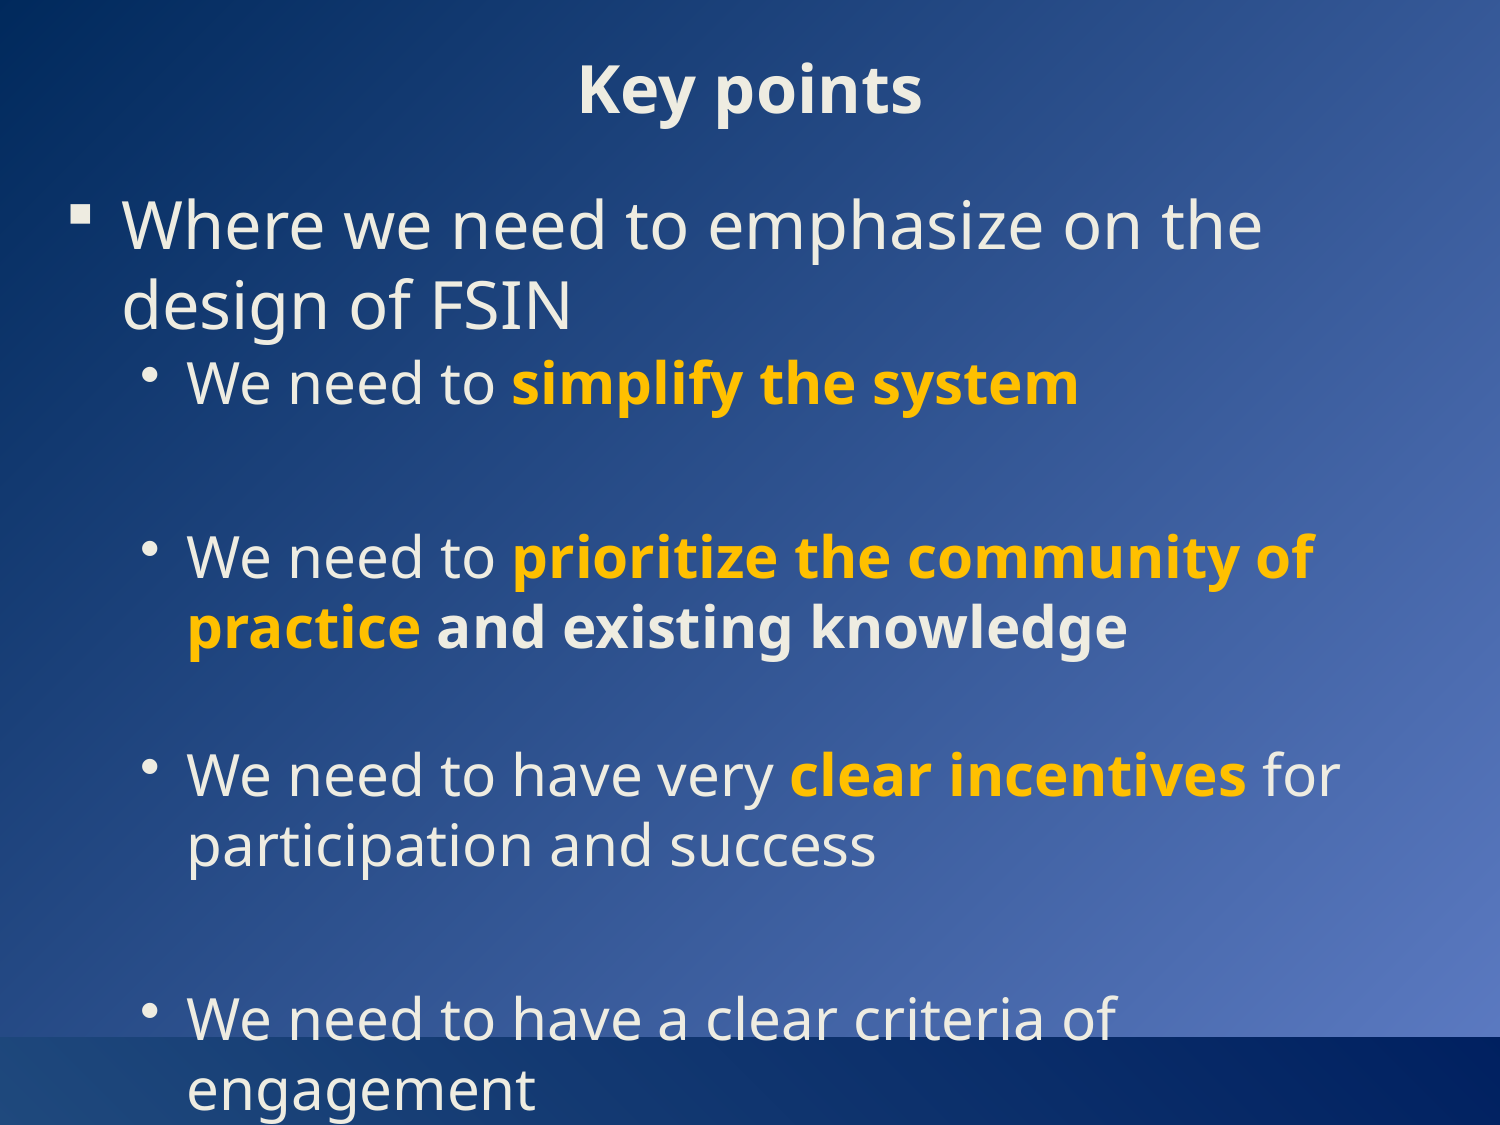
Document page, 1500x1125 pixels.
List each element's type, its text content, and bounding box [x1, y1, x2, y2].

list Where we need to emphasize on the design of FSIN We need to simplify the system We need to prioritize the community of practice and existing knowledge We need to have very clear incentives for participation and success We need to have a clear criteria of engagement [49, 174, 1451, 1013]
title Key points [49, 24, 1451, 150]
